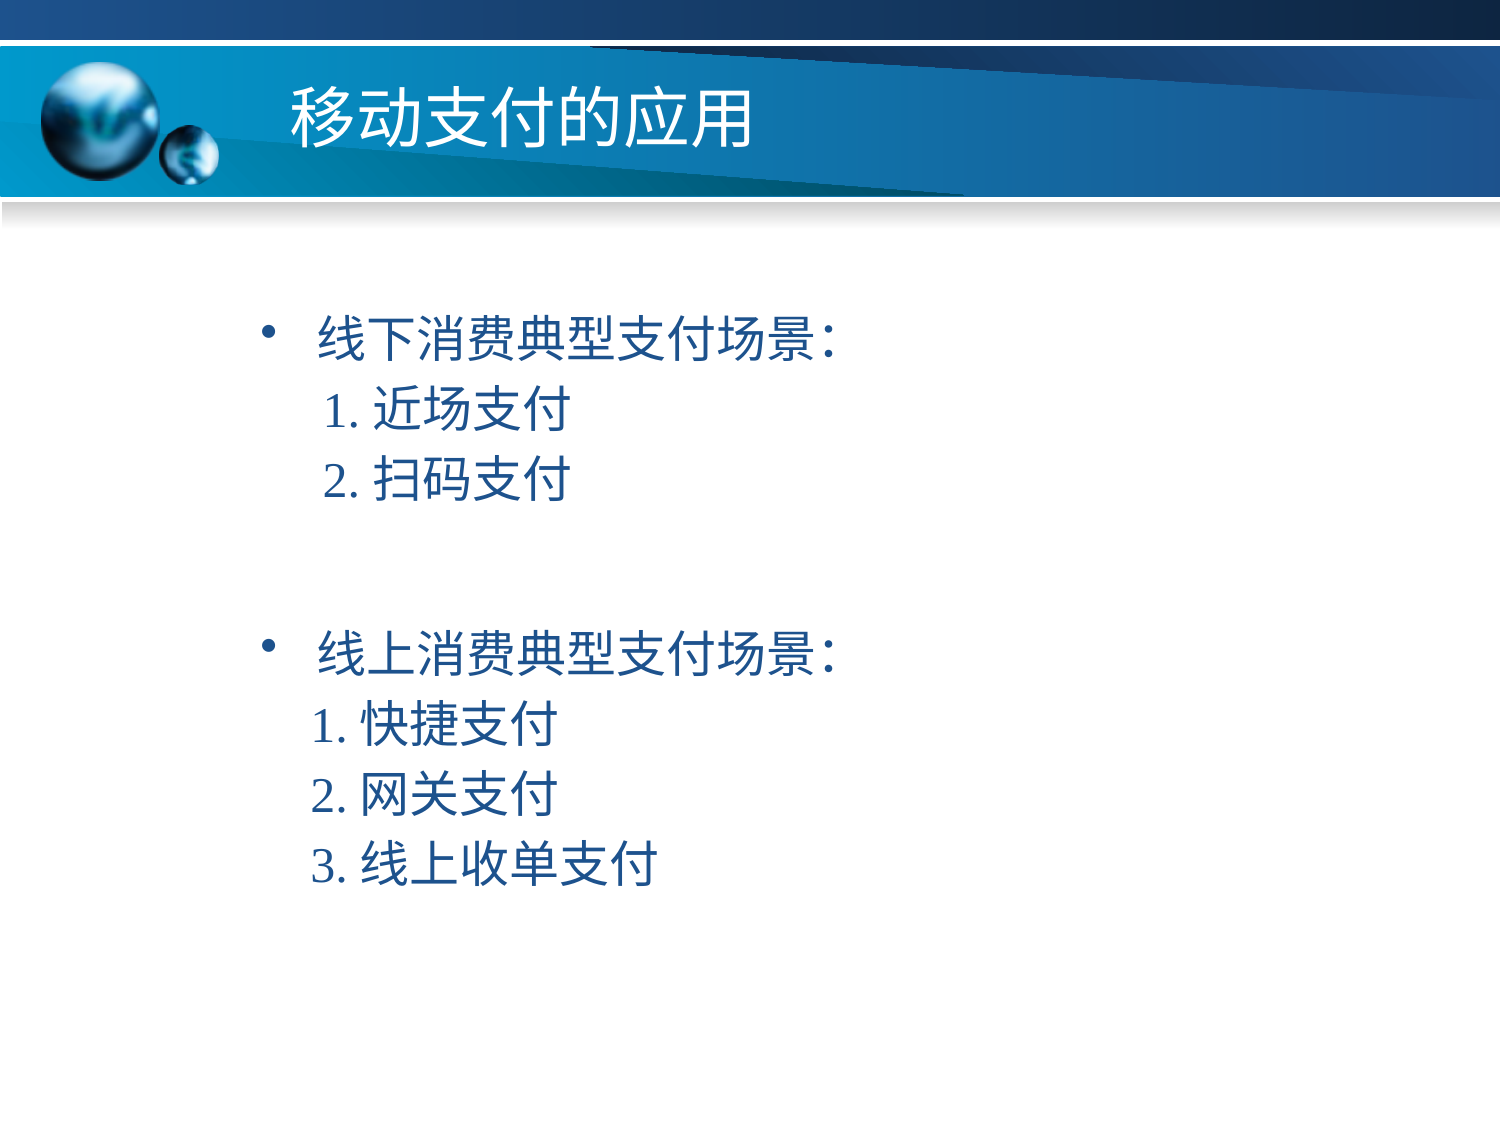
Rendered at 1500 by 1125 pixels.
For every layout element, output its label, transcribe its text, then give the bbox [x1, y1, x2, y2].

picture [42, 63, 159, 180]
text_box 线上消费典型支付场景： 1.快捷支付 2.网关支付 3.线上收单支付 [245, 614, 1284, 900]
picture [160, 126, 218, 184]
text_box 线下消费典型支付场景： 1.近场支付 2.扫码支付 [245, 300, 1284, 515]
title 移动支付的应用 [274, 44, 1363, 188]
